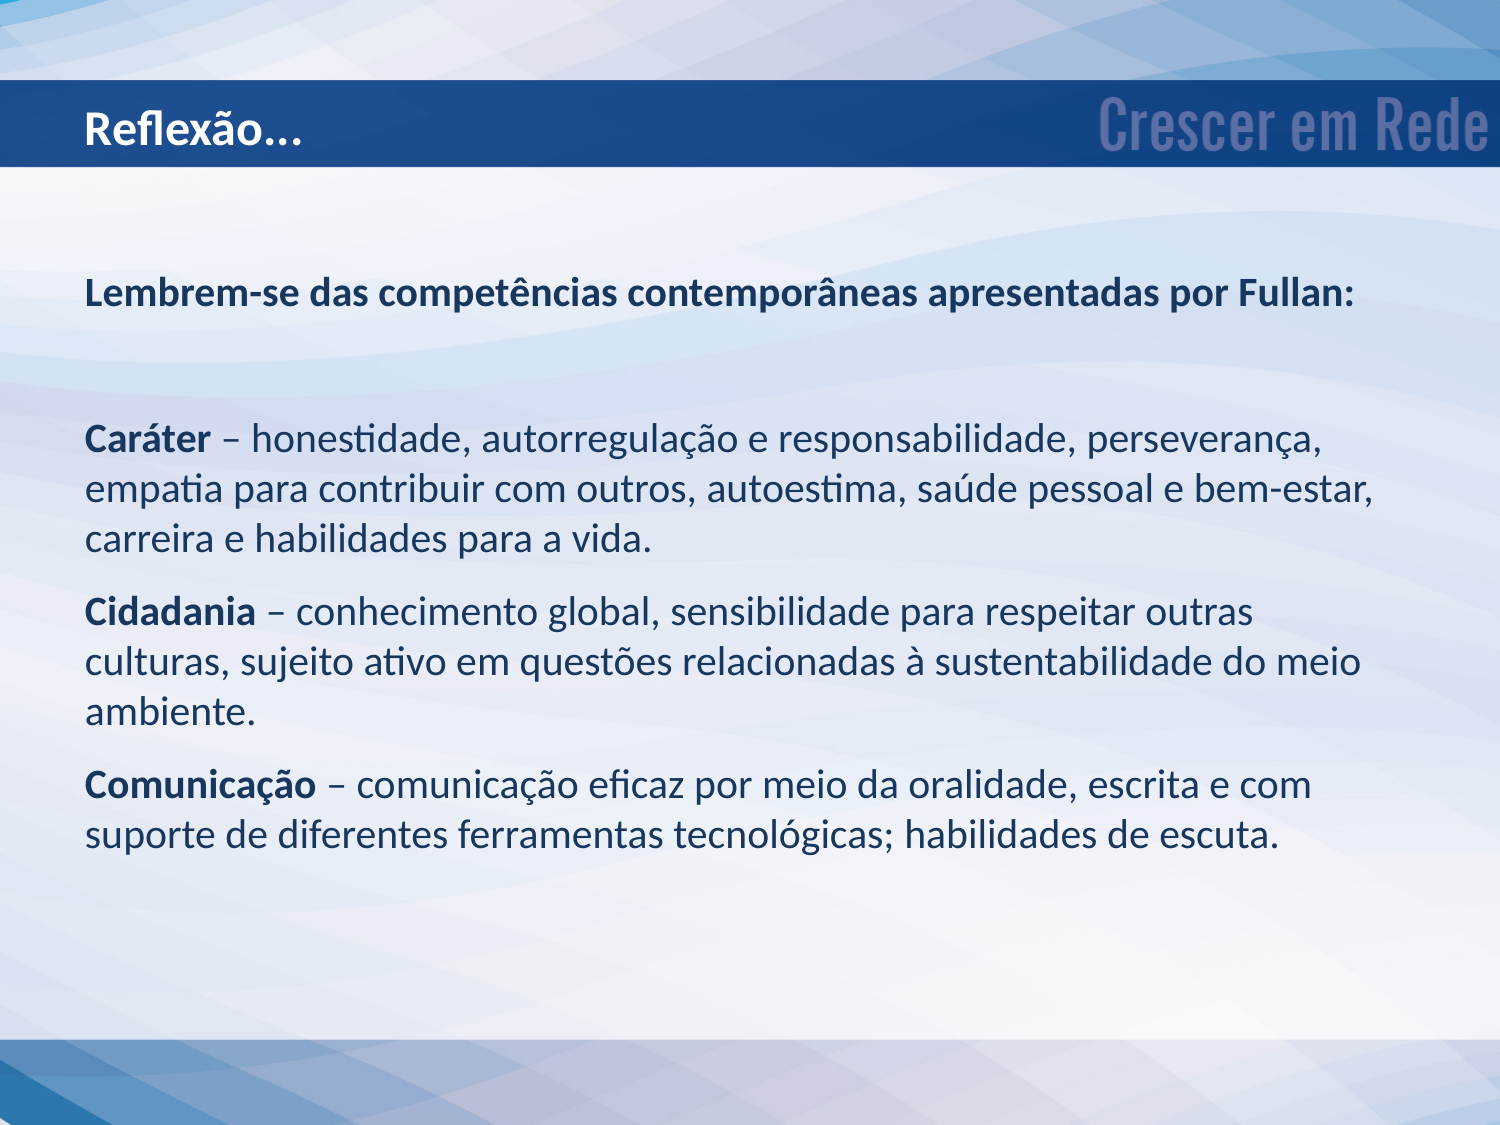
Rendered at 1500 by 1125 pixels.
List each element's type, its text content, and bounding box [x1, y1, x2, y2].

text_box Reflexão... [70, 88, 1430, 163]
text_box Lembrem-se das competências contemporâneas apresentadas por Fullan: Caráter – honestidade, autorregulação e responsabilidade, perseverança, empatia para contribuir com outros, autoestima, saúde pessoal e bem-estar, carreira e habilidades para a vida. Cidadania – conhecimento global, sensibilidade para respeitar outras culturas, sujeito ativo em questões relacionadas à sustentabilidade do meio ambiente. Comunicação – comunicação eficaz por meio da oralidade, escrita e com suporte de diferentes ferramentas tecnológicas; habilidades de escuta. [70, 257, 1407, 865]
picture [0, 0, 1500, 1125]
